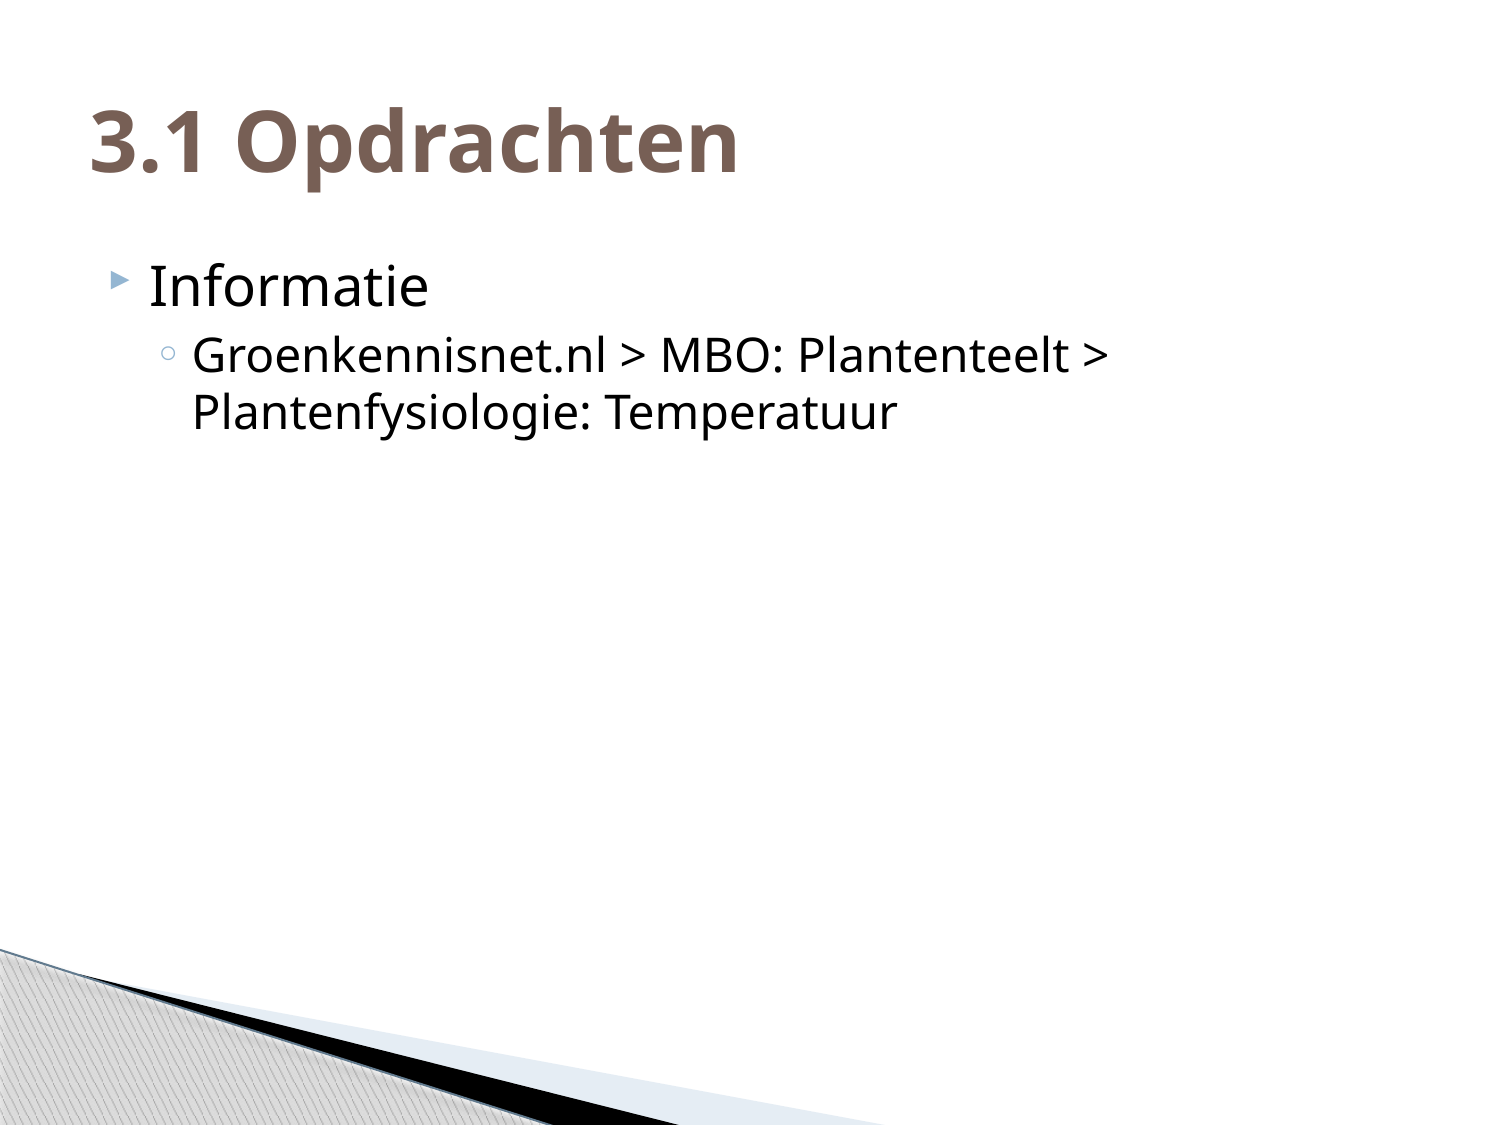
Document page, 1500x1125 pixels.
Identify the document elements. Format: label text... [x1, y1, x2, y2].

title 3.1 Opdrachten [75, 45, 1425, 233]
list Informatie Groenkennisnet.nl > MBO: Plantenteelt > Plantenfysiologie: Temperatuur [75, 243, 1425, 986]
